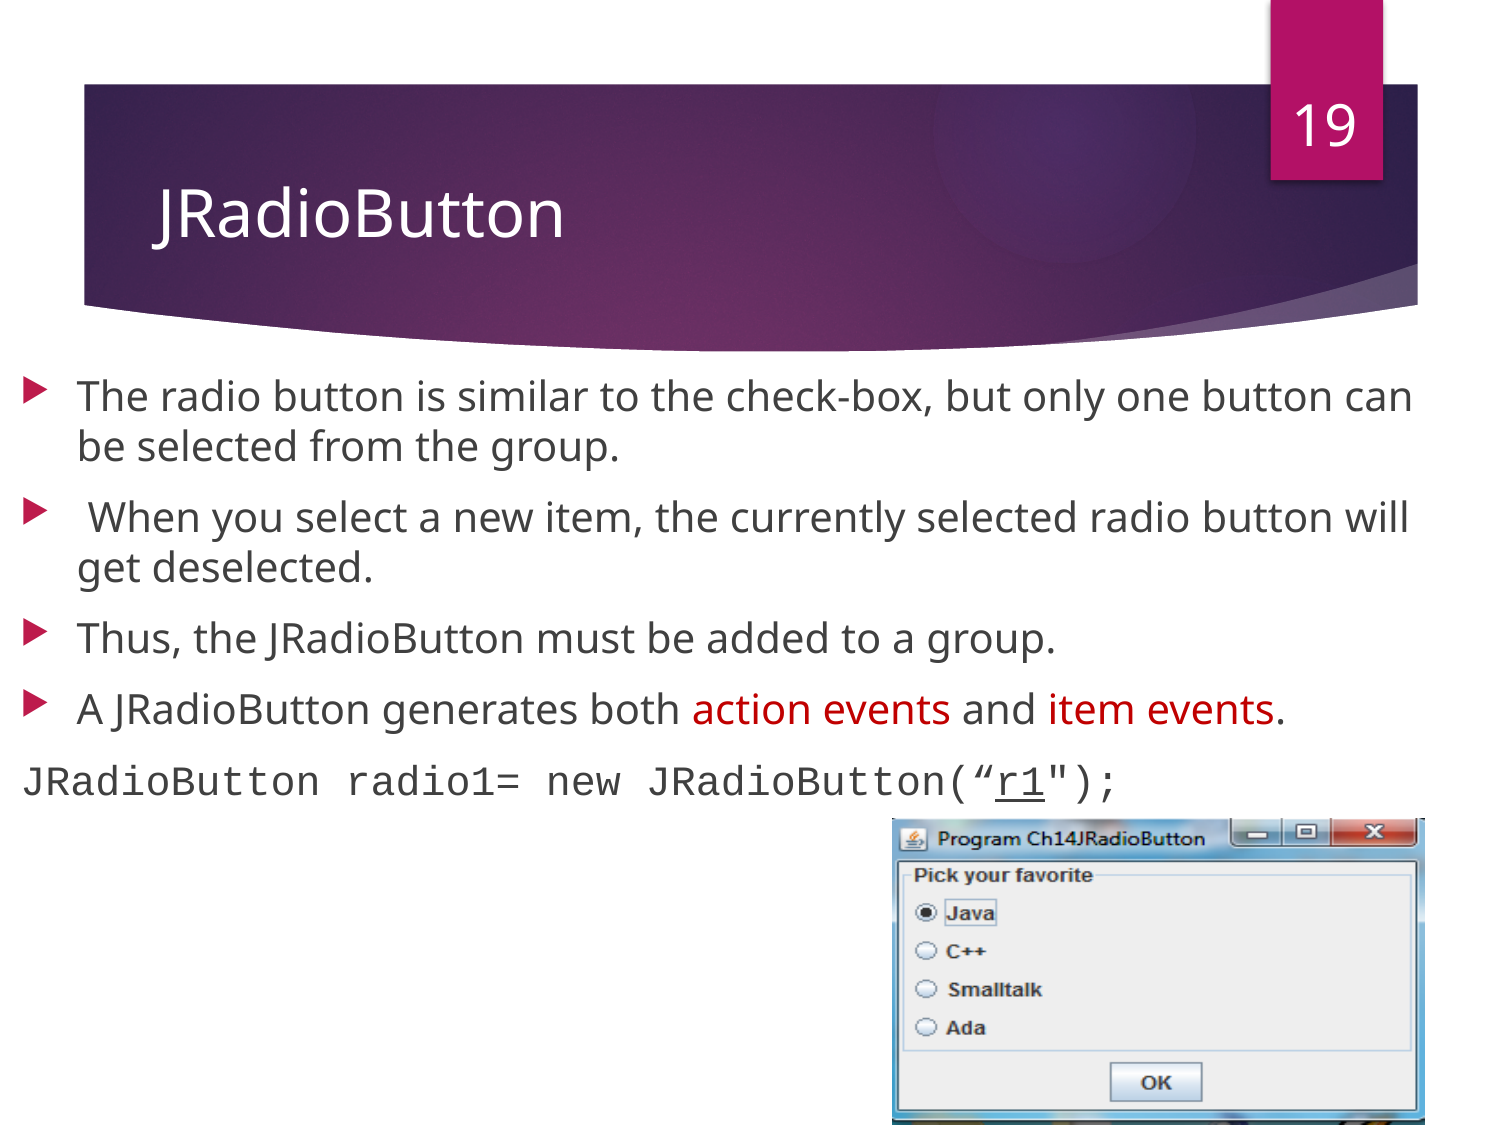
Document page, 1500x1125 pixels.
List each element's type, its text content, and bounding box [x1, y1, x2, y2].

slide_number 19 [1259, 48, 1390, 175]
list The radio button is similar to the check-box, but only one button can be selected from the group. When you select a new item, the currently selected radio button will get deselected. Thus, the JRadioButton must be added to a group. A JRadioButton generates both action events and item events. JRadioButton radio1= new JRadioButton(“r1"); [5, 362, 1463, 1055]
picture [891, 817, 1426, 1125]
title JRadioButton [142, 152, 1183, 269]
